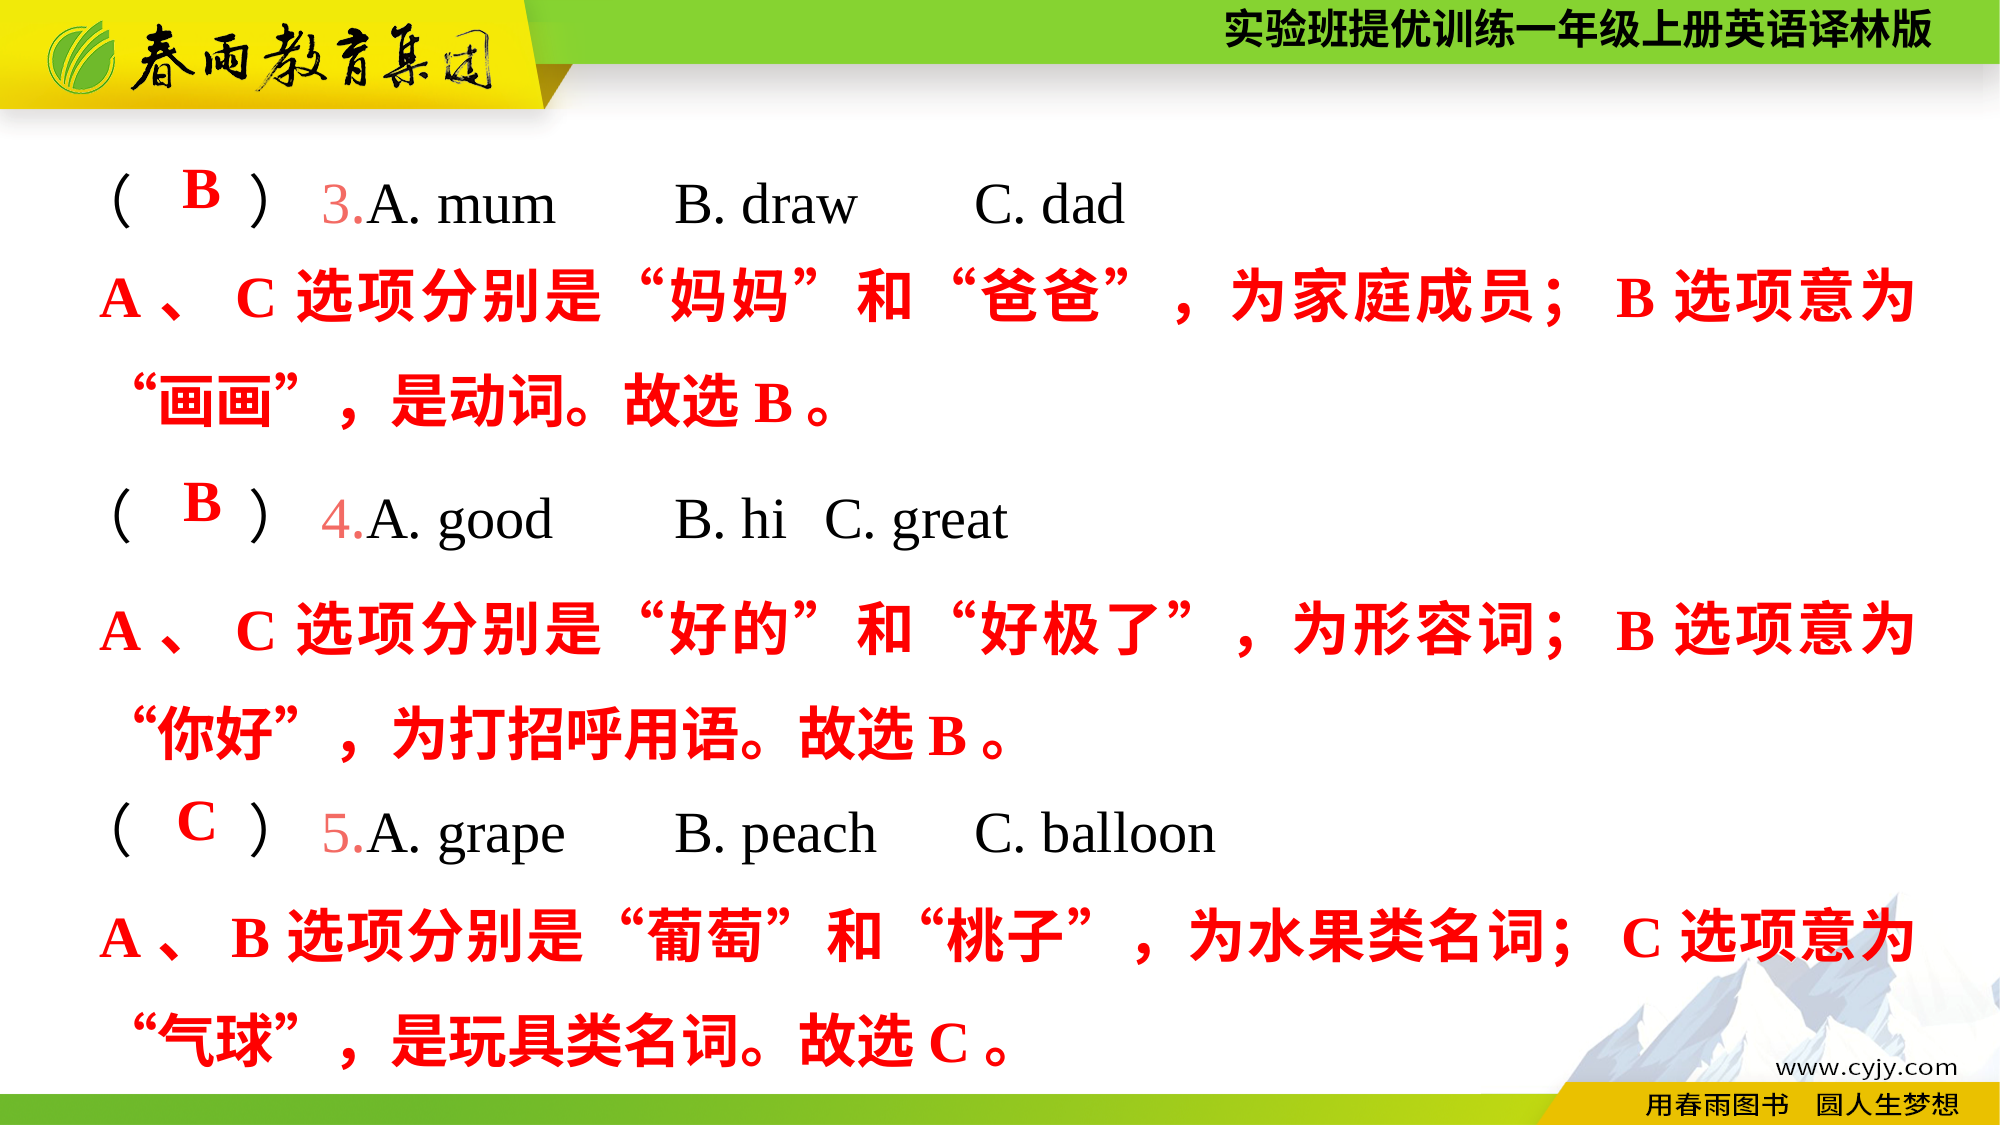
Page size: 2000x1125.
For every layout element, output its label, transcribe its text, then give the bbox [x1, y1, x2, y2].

text_box C [161, 775, 234, 860]
text_box A、C选项分别是“好的”和“好极了”，为形容词；B选项意为“你好”，为打招呼用语。故选B。 [84, 549, 1933, 775]
text_box B [167, 143, 236, 228]
list （ ）3.A. mum B. draw C. dad （ ）4.A. good B. hi C. great （ ）5.A. grape B. peach C. balloon [59, 122, 1944, 880]
text_box B [168, 456, 238, 541]
picture [0, 0, 2000, 1125]
text_box A、C选项分别是“妈妈”和“爸爸”，为家庭成员；B选项意为“画画”，是动词。故选B。 [84, 217, 1933, 442]
text_box A、B选项分别是“葡萄”和“桃子”，为水果类名词；C选项意为“气球”，是玩具类名词。故选C。 [84, 856, 1933, 1082]
